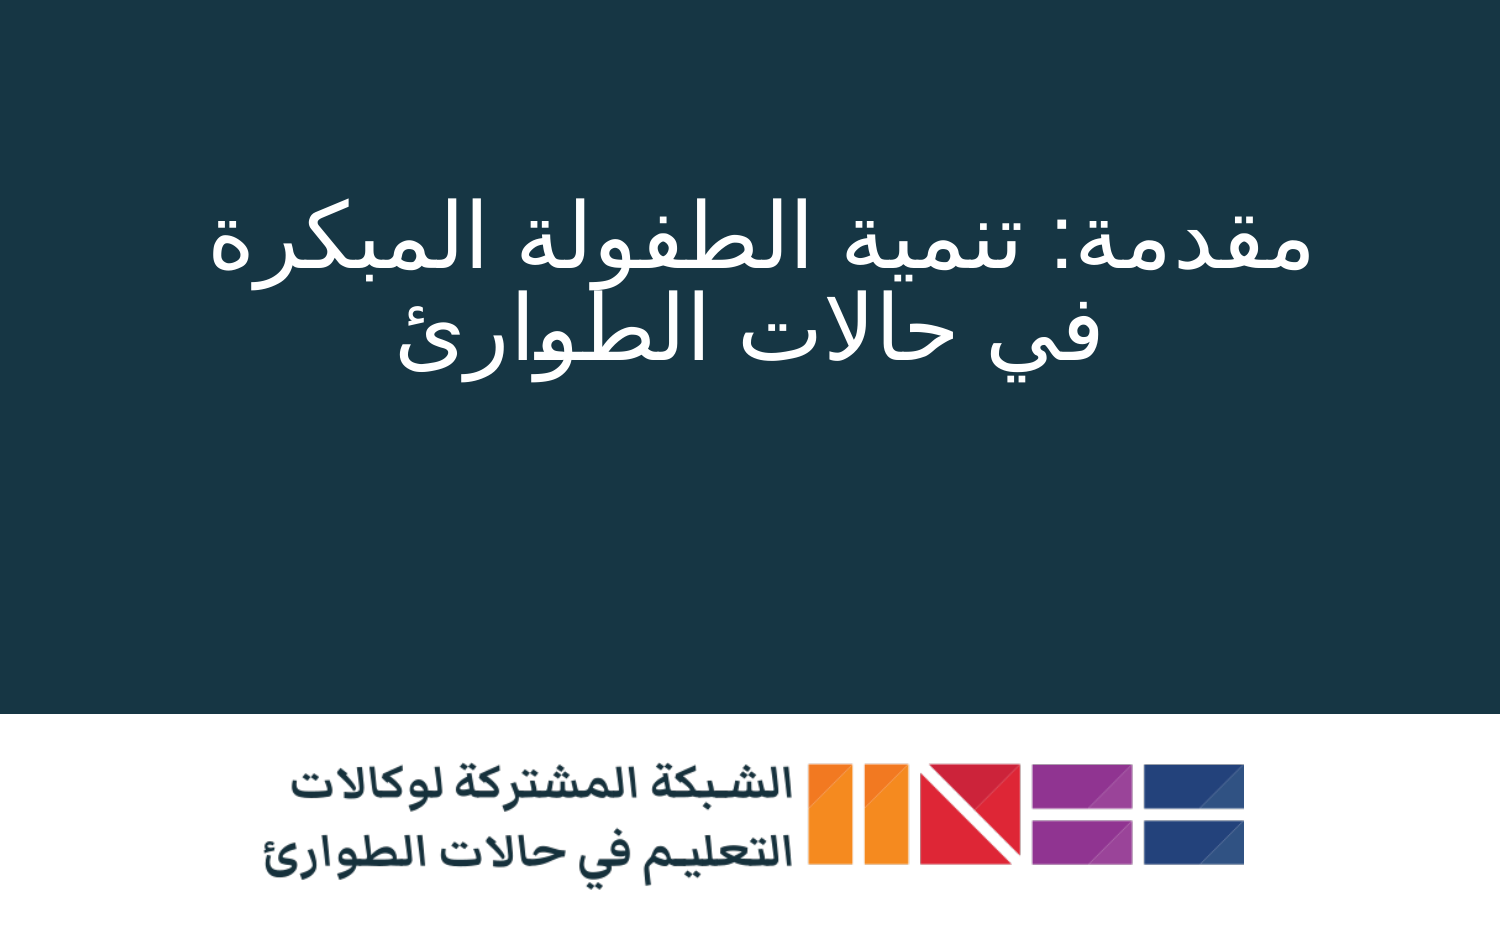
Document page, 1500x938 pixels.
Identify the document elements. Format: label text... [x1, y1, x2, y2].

title مقدمة: تنمية الطفولة المبكرة في حالات الطوارئ [75, 179, 1425, 458]
picture [256, 761, 1244, 891]
